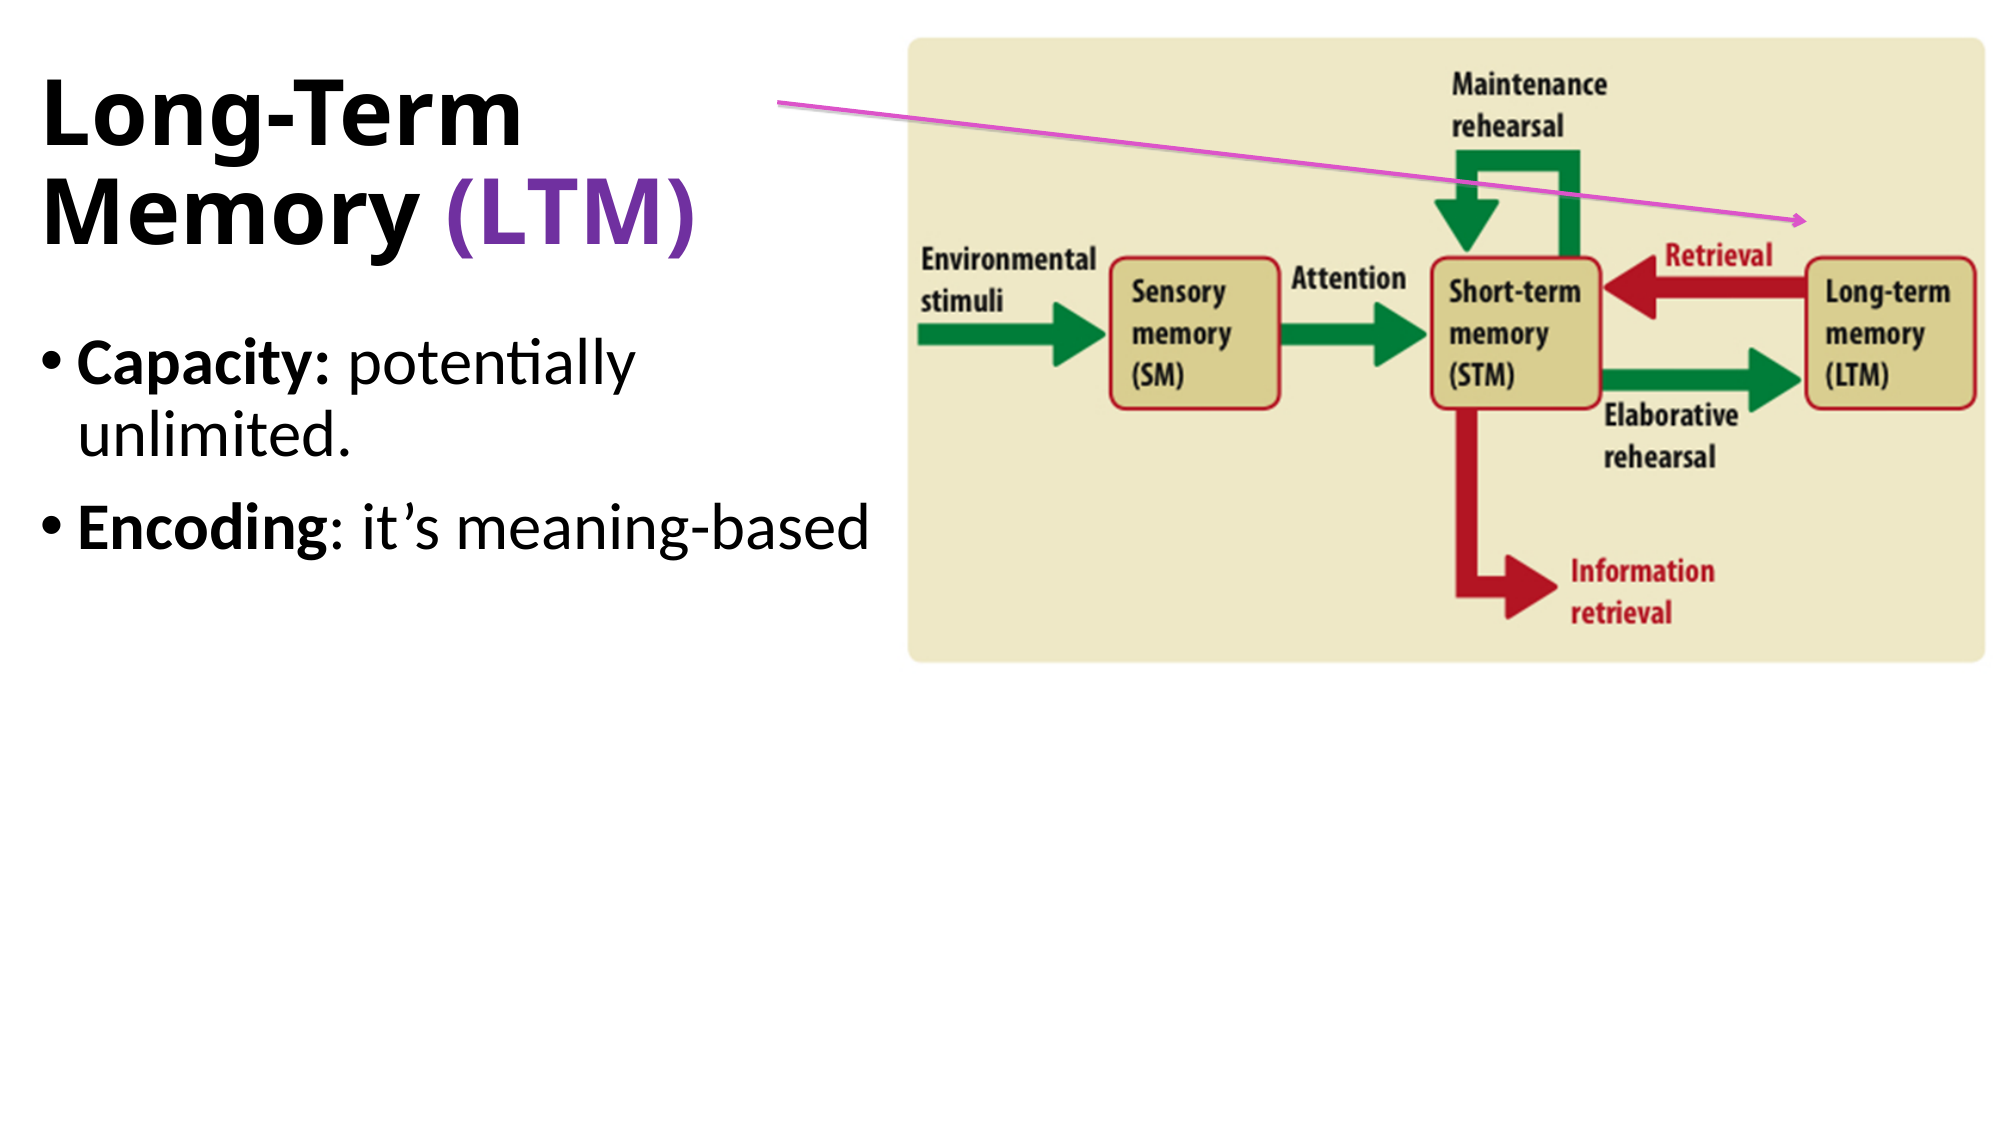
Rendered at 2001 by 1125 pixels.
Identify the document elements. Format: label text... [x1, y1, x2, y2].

list Capacity: potentially unlimited. Encoding: it’s meaning-based [24, 319, 895, 1088]
title Long-Term Memory (LTM) [24, 56, 894, 274]
picture [894, 25, 2000, 675]
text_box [777, 102, 1807, 222]
